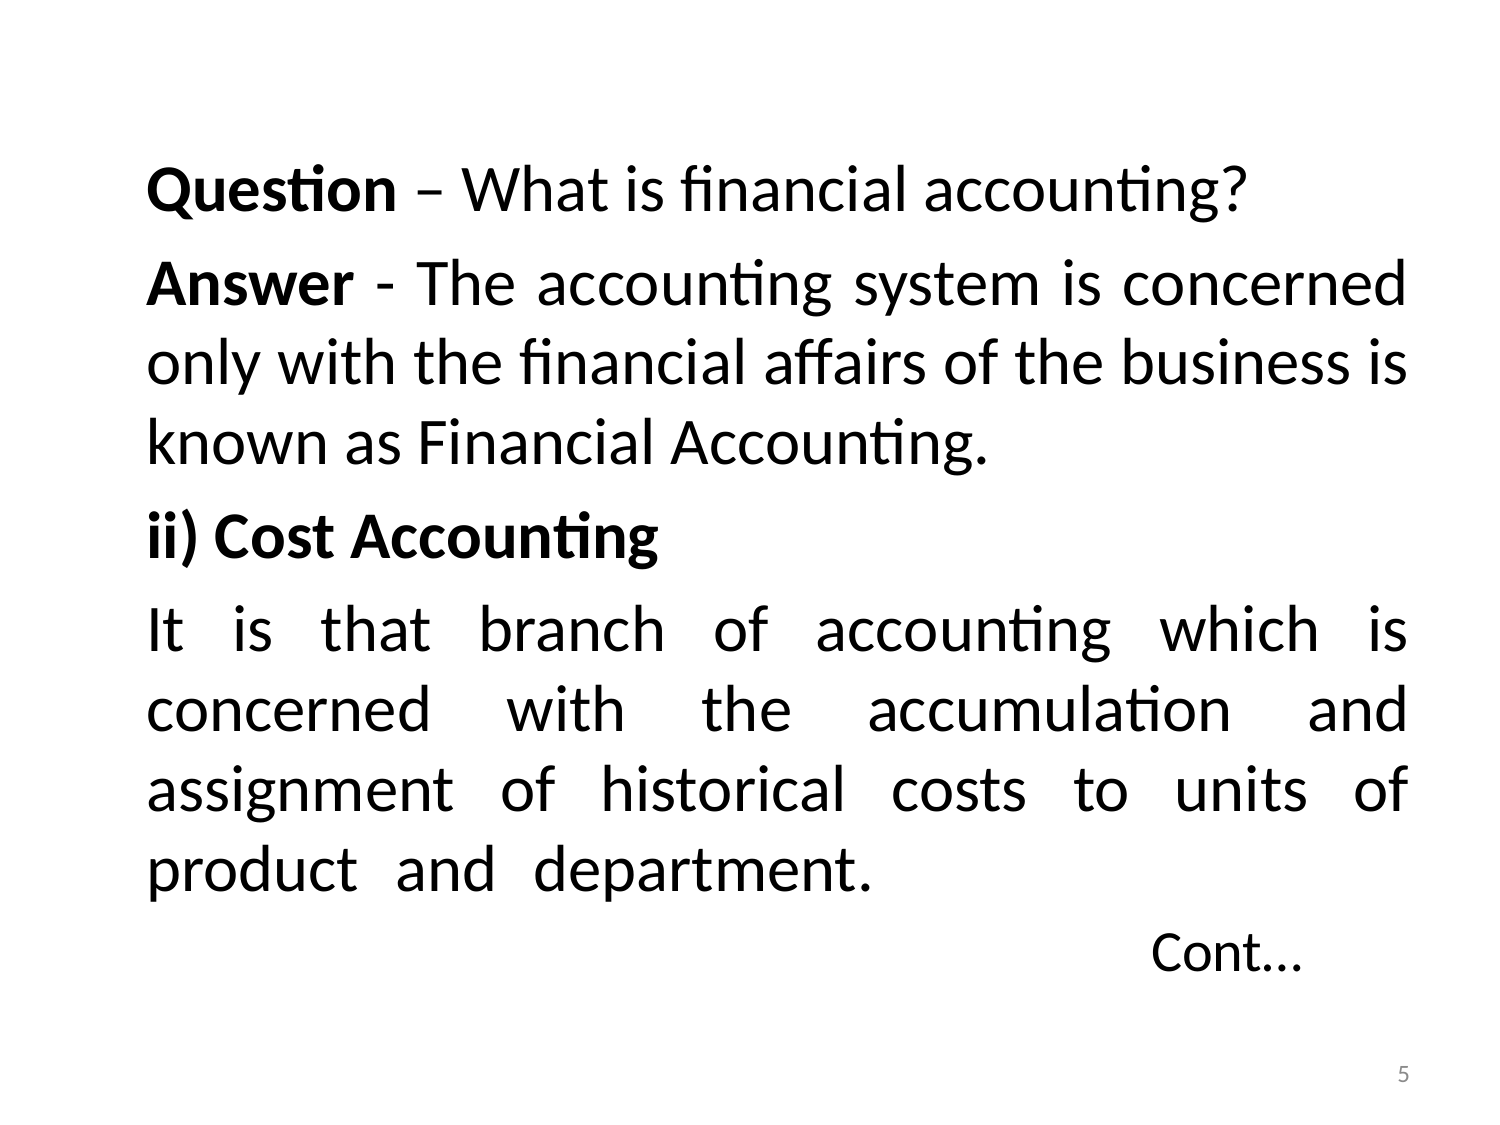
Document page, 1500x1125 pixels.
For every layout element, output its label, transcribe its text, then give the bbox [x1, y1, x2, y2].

slide_number 5 [1074, 1042, 1425, 1103]
list Question – What is financial accounting? Answer - The accounting system is concerned only with the financial affairs of the business is known as Financial Accounting. ii) Cost Accounting It is that branch of accounting which is concerned with the accumulation and assignment of historical costs to units of product and department. Cont… [75, 137, 1425, 1075]
